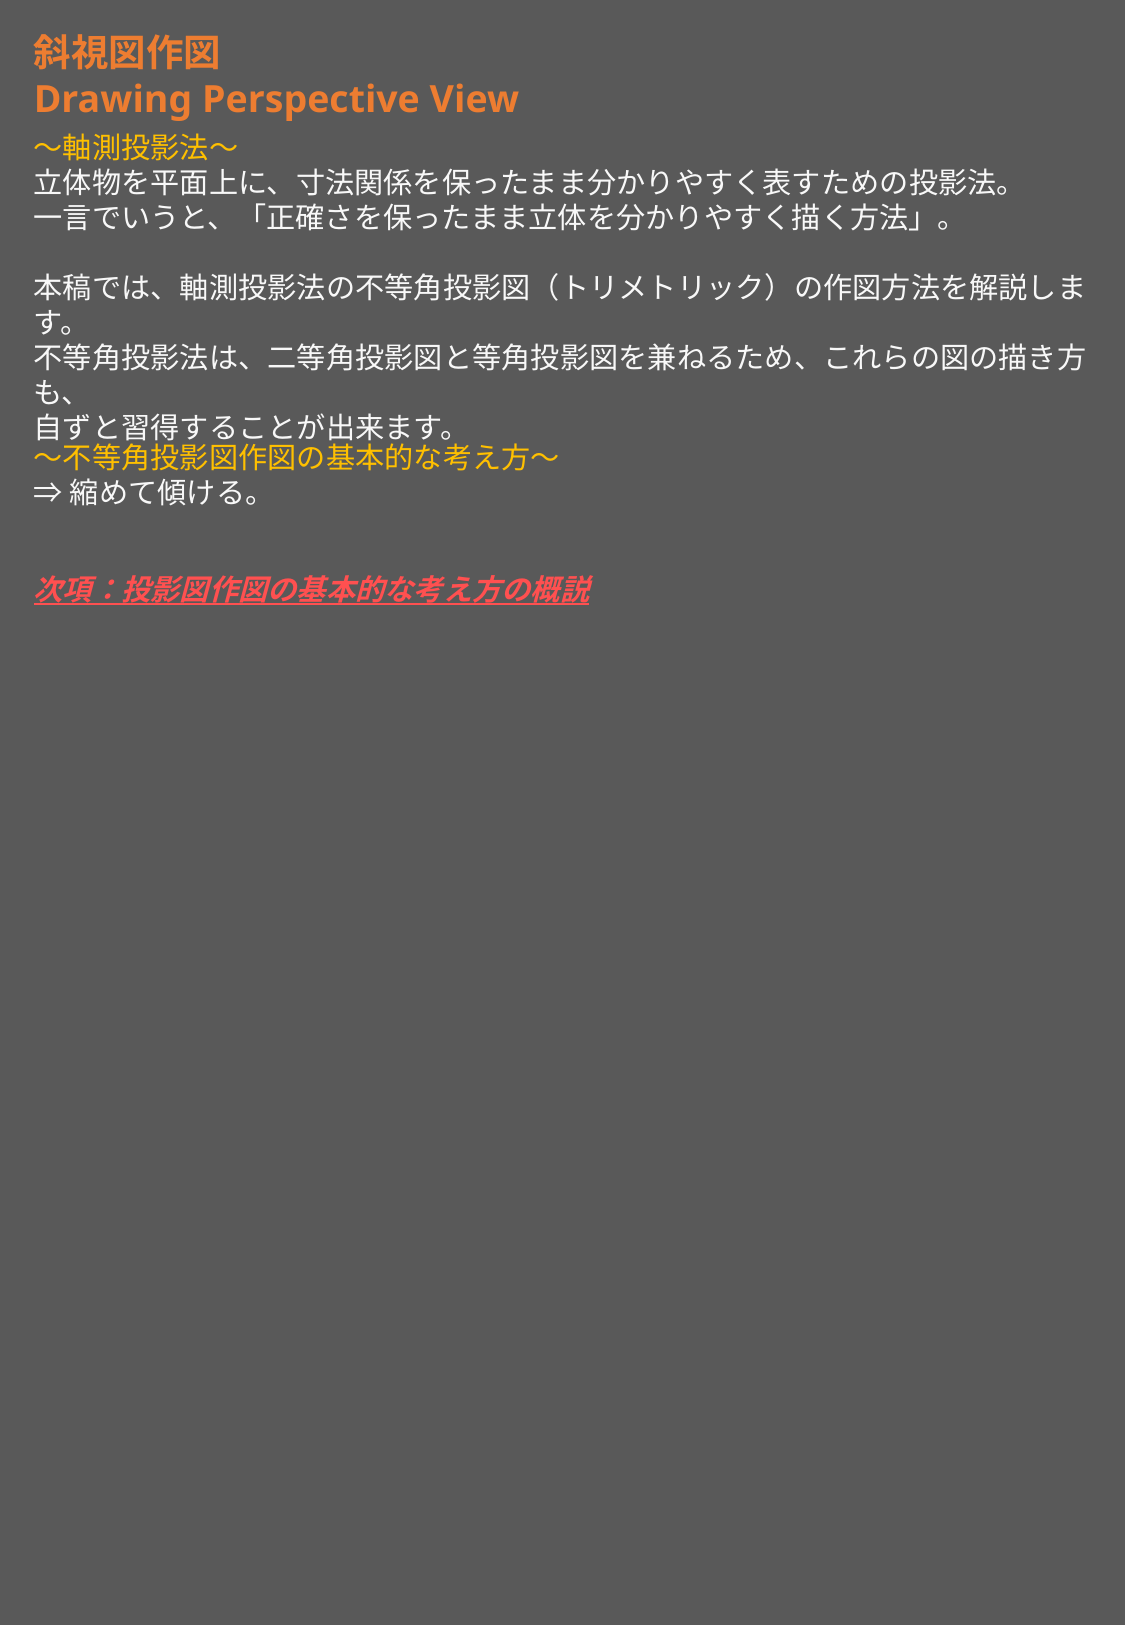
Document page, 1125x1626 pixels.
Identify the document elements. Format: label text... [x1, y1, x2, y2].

text_box 次項：投影図作図の基本的な考え方の概説 [19, 564, 1125, 614]
text_box 斜視図作図 Drawing Perspective View [19, 21, 1125, 122]
text_box ～軸測投影法～ 立体物を平面上に、寸法関係を保ったまま分かりやすく表すための投影法。 一言でいうと、「正確さを保ったまま立体を分かりやすく描く方法」。 本稿では、軸測投影法の不等角投影図（トリメトリック）の作図方法を解説します。 不等角投影法は、二等角投影図と等角投影図を兼ねるため、これらの図の描き方も、 自ずと習得することが出来ます。 [19, 122, 1125, 431]
text_box ～不等角投影図作図の基本的な考え方～ ⇒縮めて傾ける。 [19, 431, 1125, 517]
